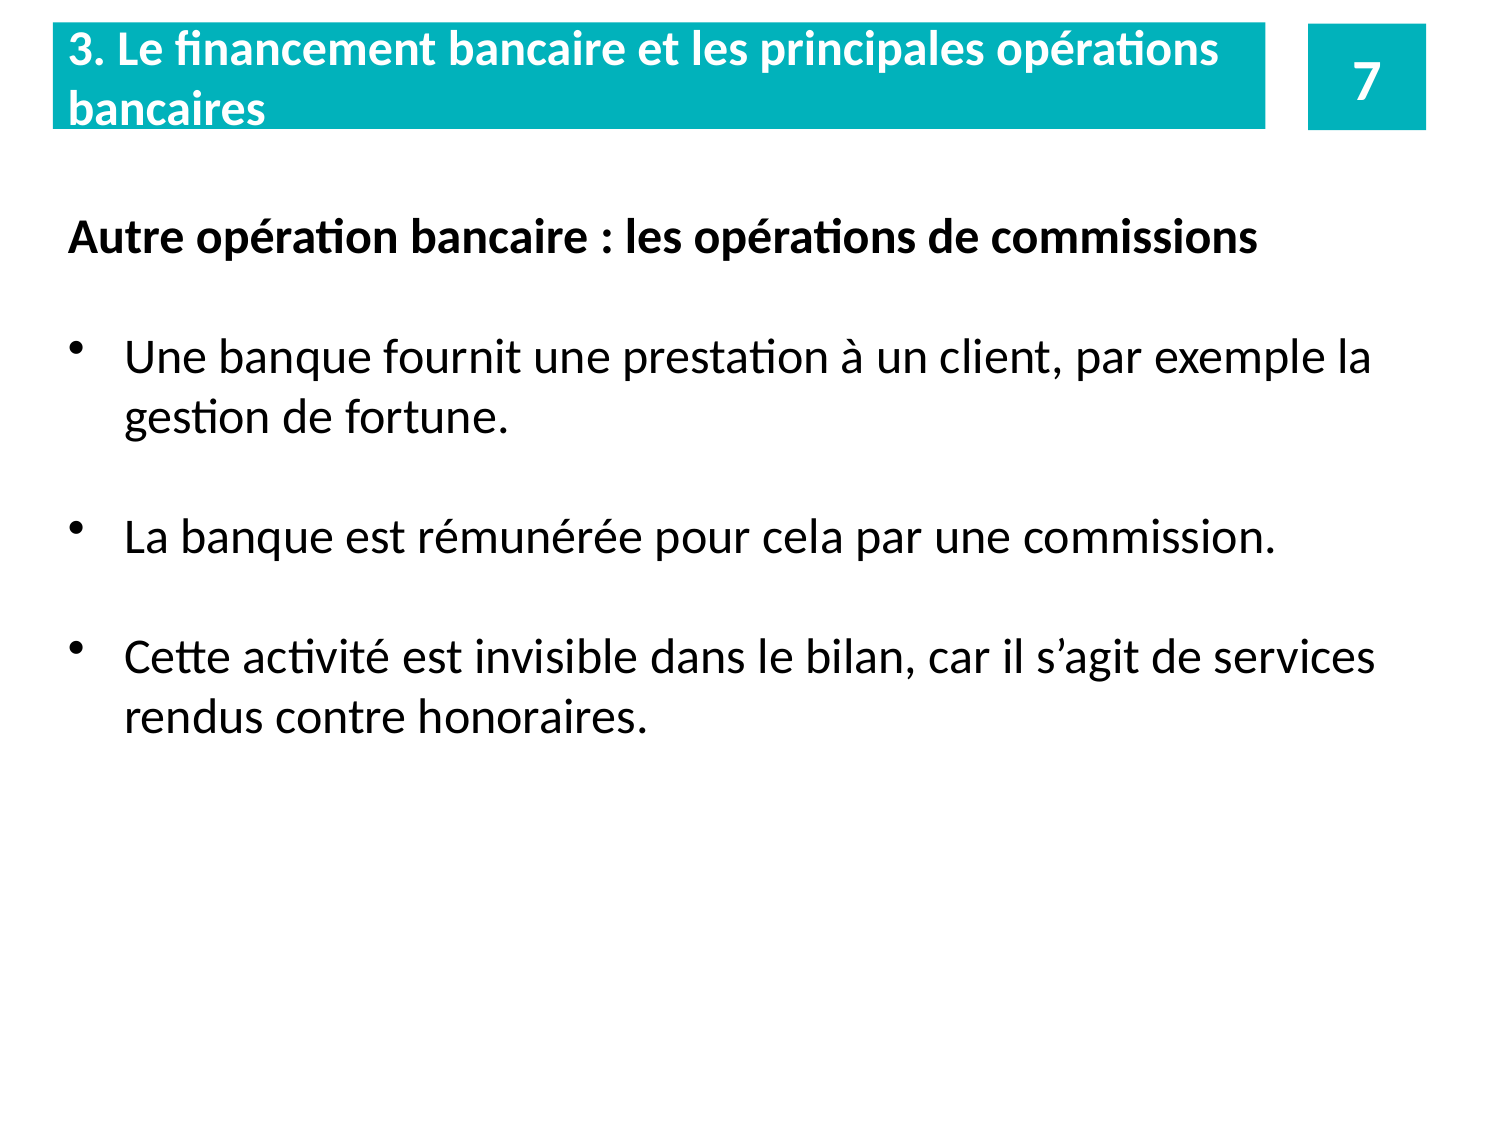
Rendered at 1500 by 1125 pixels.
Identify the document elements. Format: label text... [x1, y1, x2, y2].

text_box 7 [1308, 23, 1427, 131]
text_box Autre opération bancaire : les opérations de commissions Une banque fournit une prestation à un client, par exemple la gestion de fortune. La banque est rémunérée pour cela par une commission. Cette activité est invisible dans le bilan, car il s’agit de services rendus contre honoraires. [53, 196, 1415, 812]
text_box 3. Le financement bancaire et les principales opérations bancaires [52, 22, 1266, 129]
